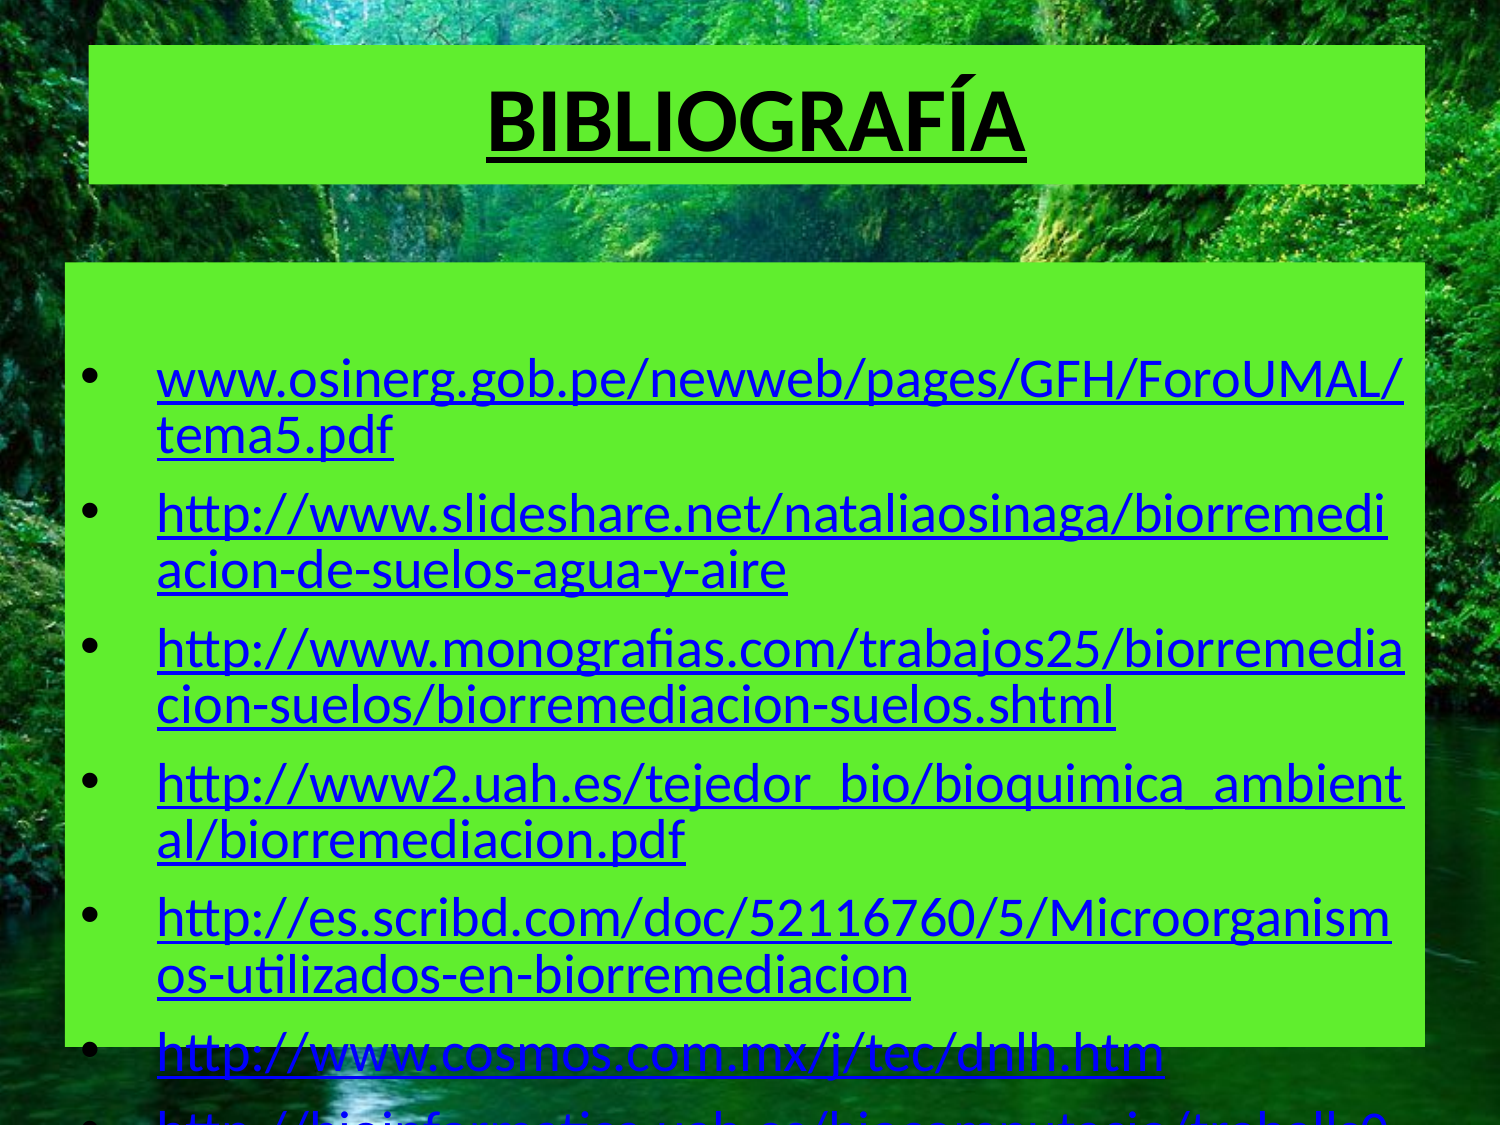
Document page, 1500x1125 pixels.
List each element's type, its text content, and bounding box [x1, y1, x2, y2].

list www.osinerg.gob.pe/newweb/pages/GFH/ForoUMAL/tema5.pdf http://www.slideshare.net/nataliaosinaga/biorremediacion-de-suelos-agua-y-aire http://www.monografias.com/trabajos25/biorremediacion-suelos/biorremediacion-suelos.shtml http://www2.uah.es/tejedor_bio/bioquimica_ambiental/biorremediacion.pdf http://es.scribd.com/doc/52116760/5/Microorganismos-utilizados-en-biorremediacion http://www.cosmos.com.mx/j/tec/dnlh.htm http://bioinformatica.uab.es/biocomputacio/treballs02-03/rburgos/dades/aplicaciones_actuales.htm http://oa.upm.es/3369/2/TORRES_ART_2004_03.pdf http://www2.uah.es/tejedor_bio/bioquimica_ambiental/biorremediacion.pdf [64, 262, 1425, 1047]
picture [0, 0, 1500, 1125]
title BIBLIOGRAFÍA [88, 45, 1425, 185]
